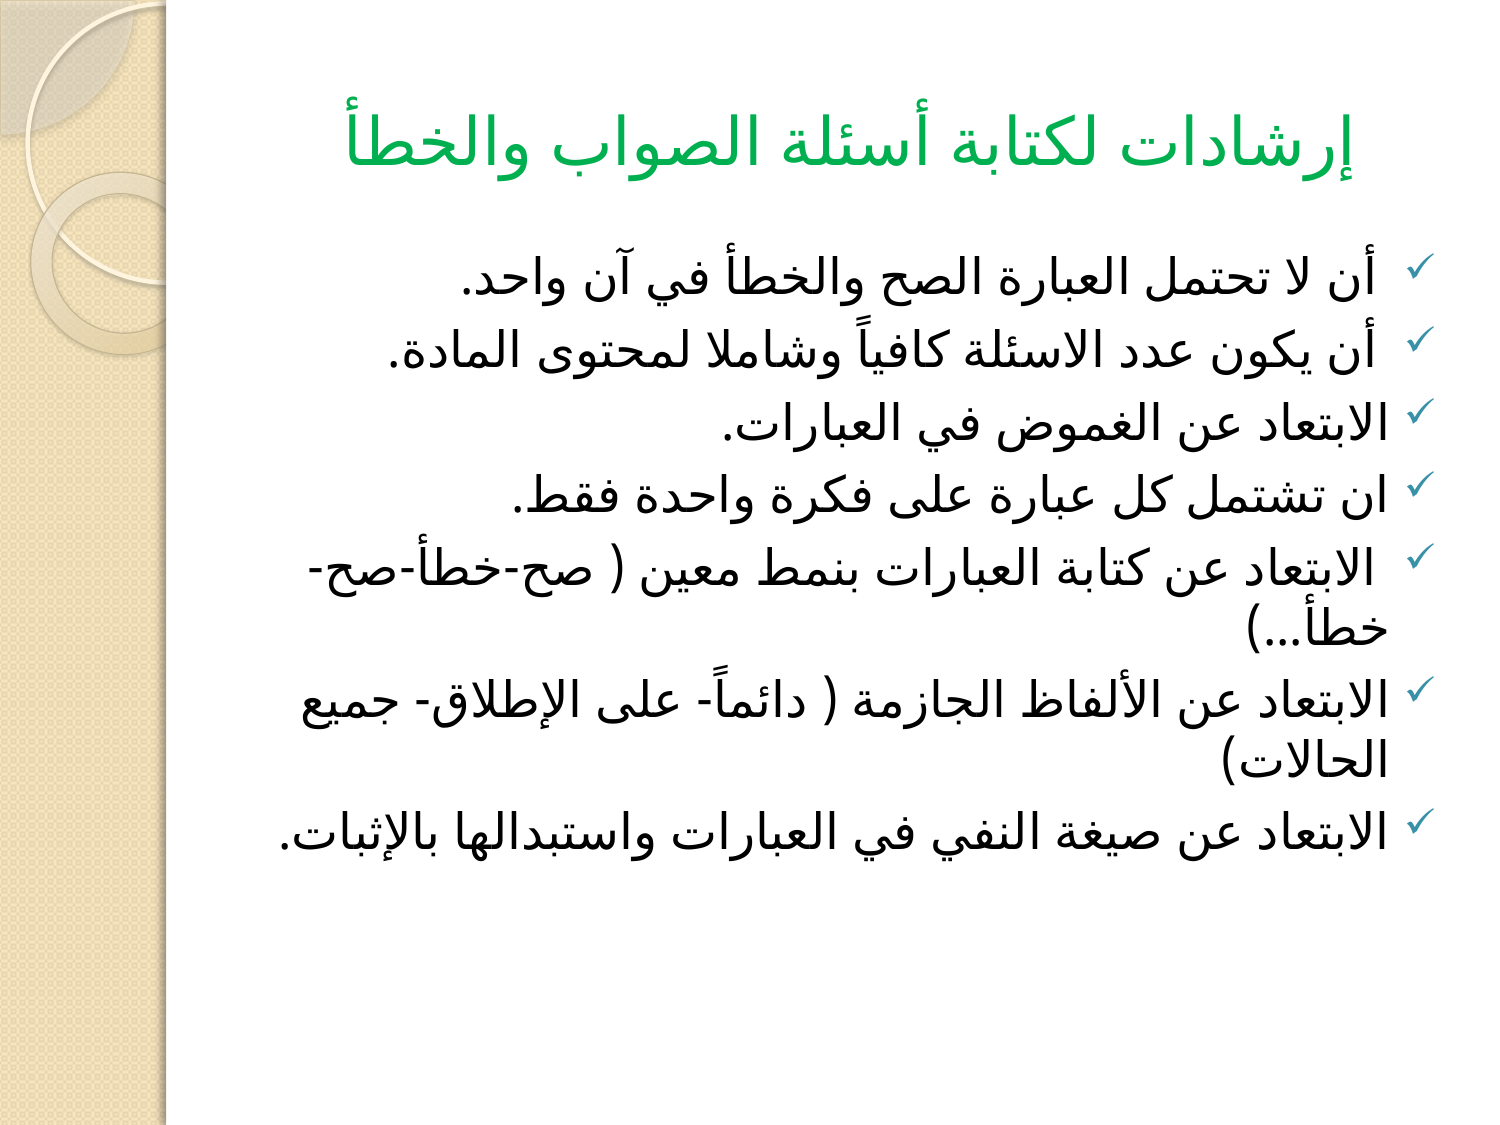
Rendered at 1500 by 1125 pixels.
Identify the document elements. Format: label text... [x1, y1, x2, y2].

list أن لا تحتمل العبارة الصح والخطأ في آن واحد. أن يكون عدد الاسئلة كافياً وشاملا لمحتوى المادة. الابتعاد عن الغموض في العبارات. ان تشتمل كل عبارة على فكرة واحدة فقط. الابتعاد عن كتابة العبارات بنمط معين ( صح-خطأ-صح-خطأ...) الابتعاد عن الألفاظ الجازمة ( دائماً- على الإطلاق- جميع الحالات) الابتعاد عن صيغة النفي في العبارات واستبدالها بالإثبات. [235, 237, 1466, 1025]
title إرشادات لكتابة أسئلة الصواب والخطأ [235, 45, 1466, 233]
